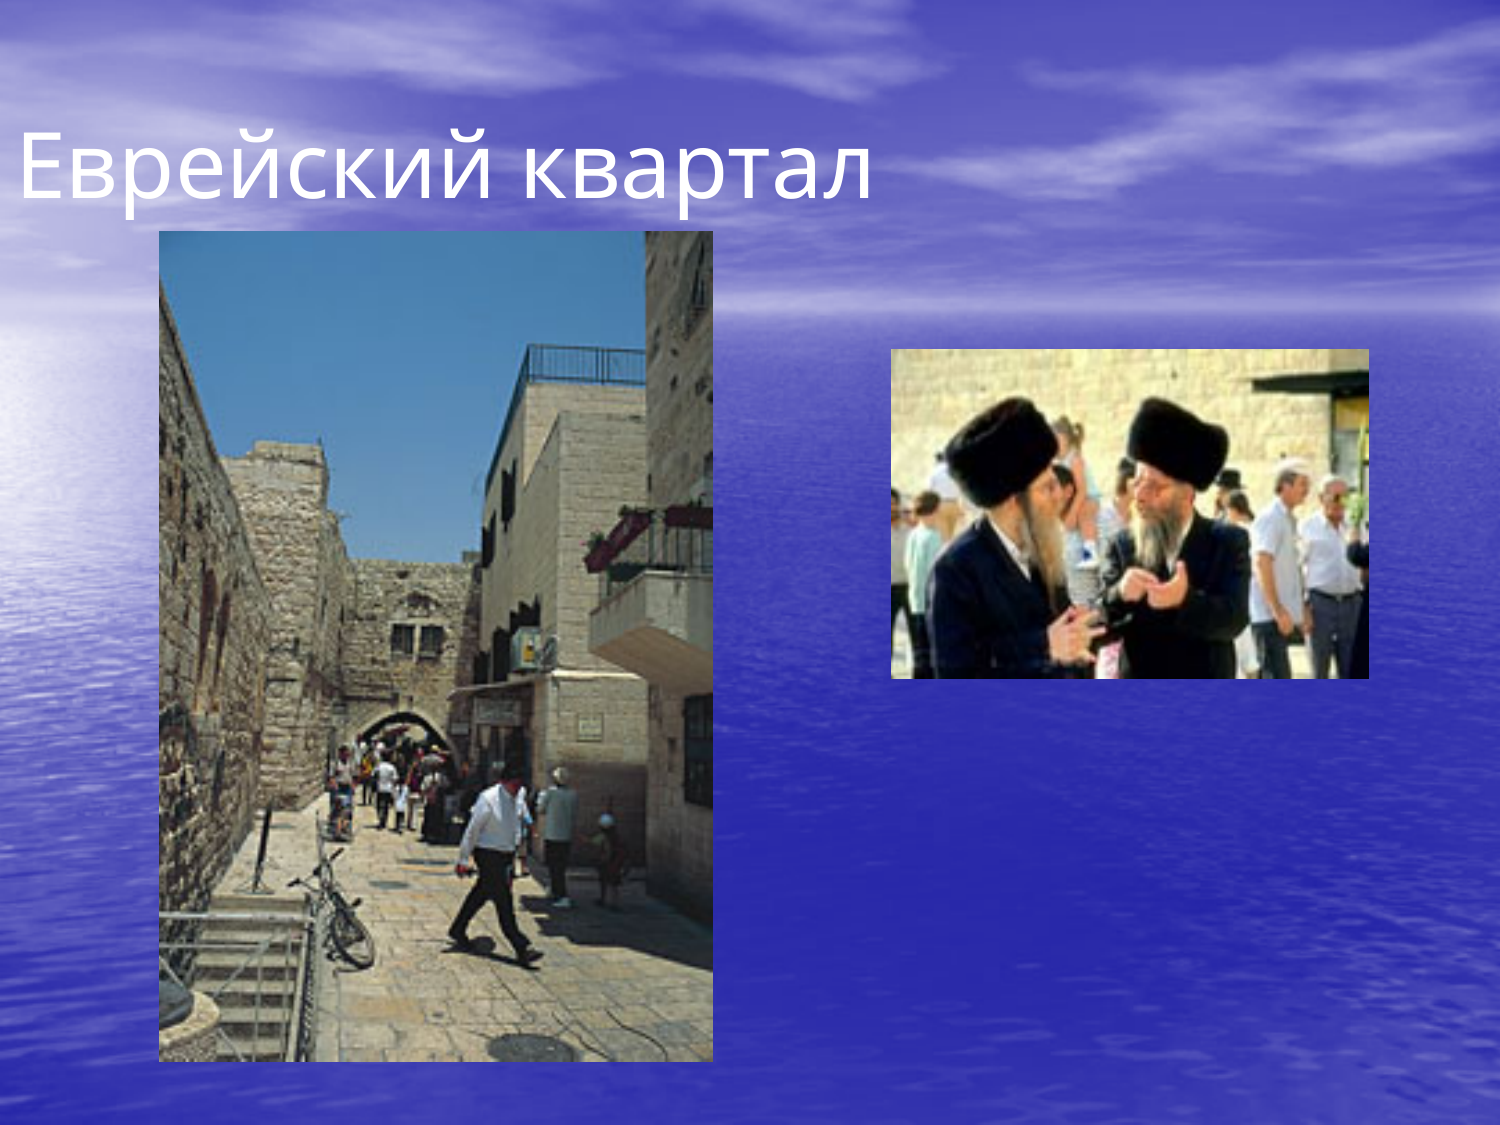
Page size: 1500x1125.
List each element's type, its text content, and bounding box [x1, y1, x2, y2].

picture [891, 349, 1369, 679]
picture [159, 231, 714, 1062]
title Еврейский квартал [0, 47, 1351, 276]
